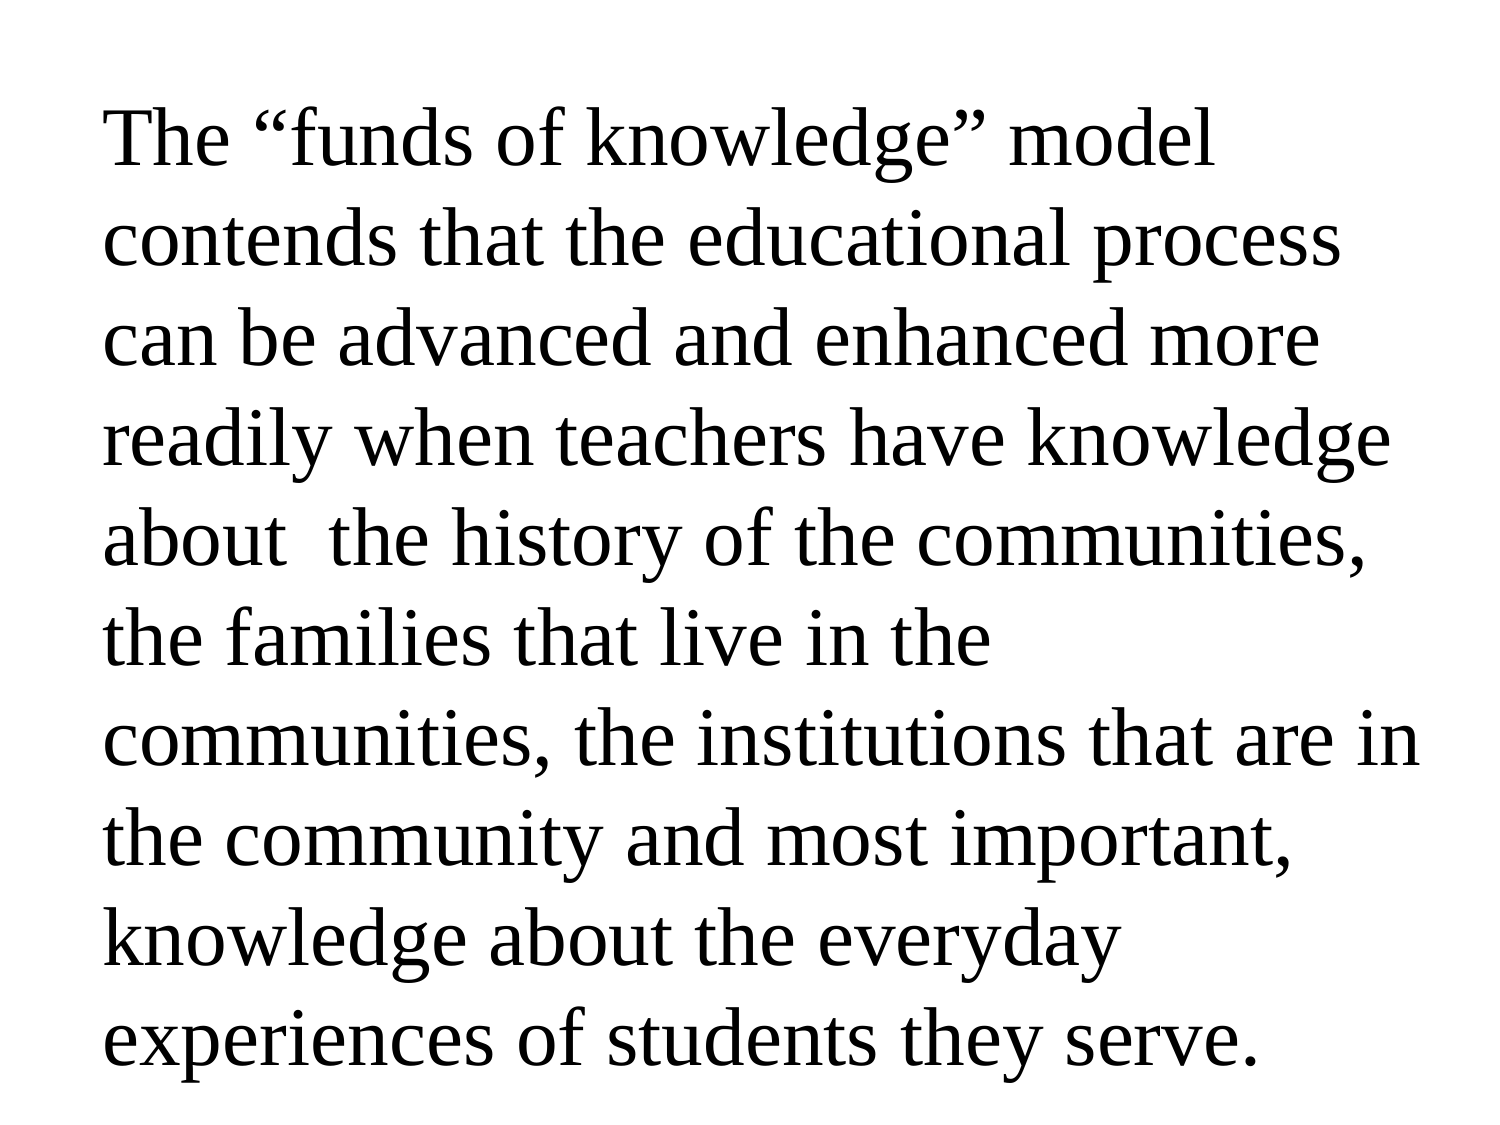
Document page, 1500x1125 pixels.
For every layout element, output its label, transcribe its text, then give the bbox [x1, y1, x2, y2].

text_box The “funds of knowledge” model contends that the educational process can be advanced and enhanced more readily when teachers have knowledge about the history of the communities, the families that live in the communities, the institutions that are in the community and most important, knowledge about the everyday experiences of students they serve. [87, 74, 1463, 1090]
